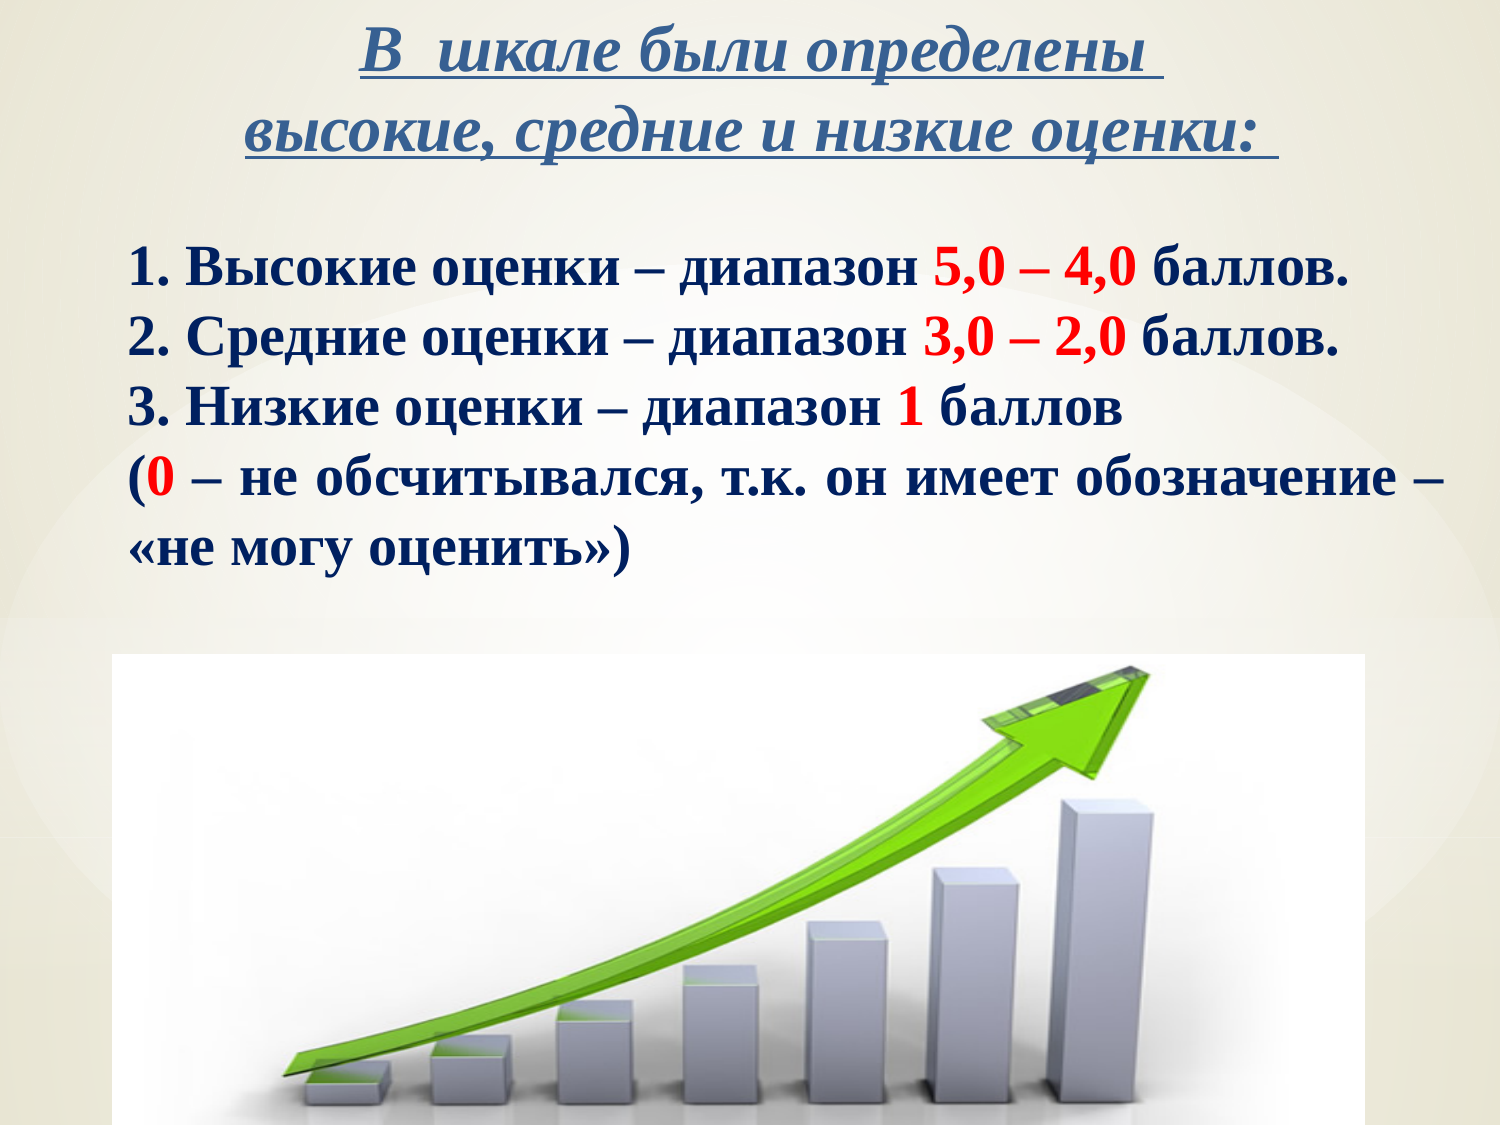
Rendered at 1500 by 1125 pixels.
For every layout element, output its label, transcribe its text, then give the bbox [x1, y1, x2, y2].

text_box В шкале были определены высокие, средние и низкие оценки: [53, 0, 1471, 173]
text_box 1. Высокие оценки – диапазон 5,0 – 4,0 баллов. 2. Средние оценки – диапазон 3,0 – 2,0 баллов. 3. Низкие оценки – диапазон 1 баллов (0 – не обсчитывался, т.к. он имеет обозначение – «не могу оценить») [112, 220, 1459, 585]
picture [111, 653, 1365, 1125]
